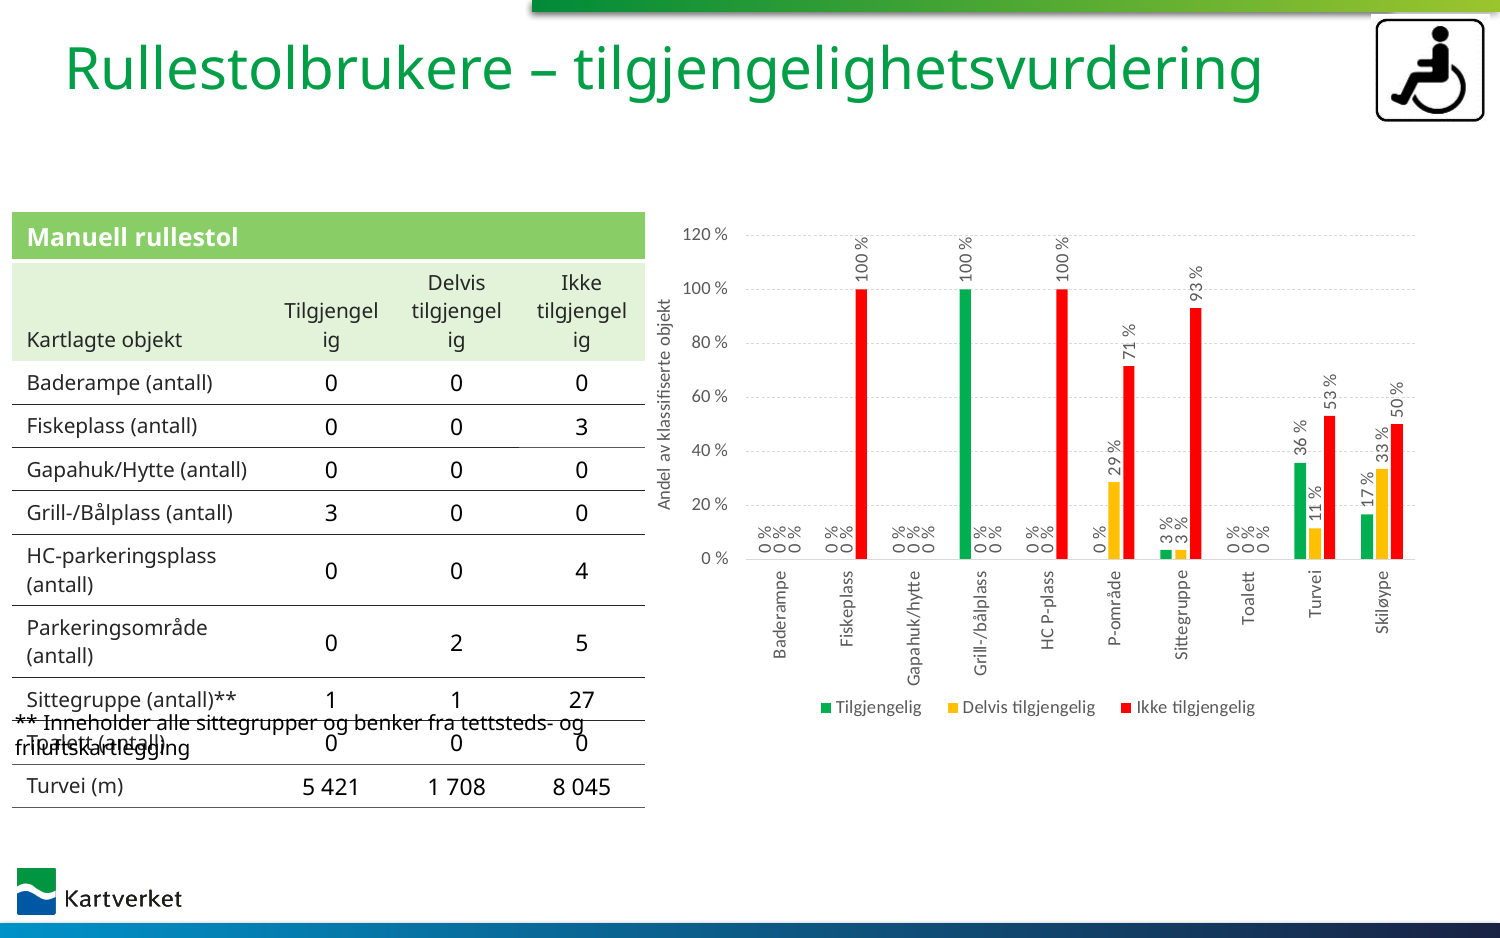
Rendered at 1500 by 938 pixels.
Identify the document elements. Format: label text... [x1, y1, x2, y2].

text_box Rullestolbrukere – tilgjengelighetsvurdering [49, 12, 1372, 109]
table_cell 3 [519, 405, 638, 447]
table_cell 27 [519, 678, 638, 702]
table_cell Fiskeplass (antall) [12, 405, 269, 447]
table_cell 0 [269, 361, 394, 404]
table_cell 0 [519, 448, 638, 490]
table_cell Delvis tilgjengelig [394, 263, 519, 361]
table_cell 2 [394, 606, 519, 677]
table_cell 1 [394, 678, 519, 702]
table_cell Turvei (m) [12, 768, 269, 807]
table_cell Kartlagte objekt [12, 263, 269, 361]
picture [643, 218, 1426, 728]
table_cell 5 [519, 606, 638, 677]
table_cell 4 [519, 535, 638, 605]
table_cell 0 [519, 361, 638, 404]
table_cell 0 [394, 361, 519, 404]
table_cell Sittegruppe (antall)** [12, 678, 269, 702]
table_cell 0 [394, 405, 519, 447]
table_cell 0 [269, 535, 394, 605]
table_cell 0 [394, 535, 519, 605]
table_cell 0 [394, 491, 519, 534]
table_cell 0 [269, 448, 394, 490]
table_cell Tilgjengelig [269, 263, 394, 361]
table_cell 0 [394, 448, 519, 490]
table_cell 1 [269, 678, 394, 702]
table_header Manuell rullestol [12, 212, 645, 259]
table_cell Grill-/Bålplass (antall) [12, 491, 269, 534]
table_cell 0 [269, 606, 394, 677]
table_cell Baderampe (antall) [12, 361, 269, 404]
table_cell Gapahuk/Hytte (antall) [12, 448, 269, 490]
table_cell Parkeringsområde (antall) [12, 606, 269, 677]
table_cell 5 421 [269, 768, 394, 807]
text_box ** Inneholder alle sittegrupper og benker fra tettsteds- og friluftskartlegging [0, 702, 745, 768]
table_cell HC-parkeringsplass (antall) [12, 535, 269, 605]
table_cell 0 [269, 405, 394, 447]
table_cell 3 [269, 491, 394, 534]
table_cell 0 [519, 491, 638, 534]
table_cell 1 708 [394, 768, 519, 807]
table_cell 8 045 [519, 768, 645, 807]
table_cell Ikke tilgjengelig [519, 263, 638, 361]
picture [1371, 13, 1491, 127]
